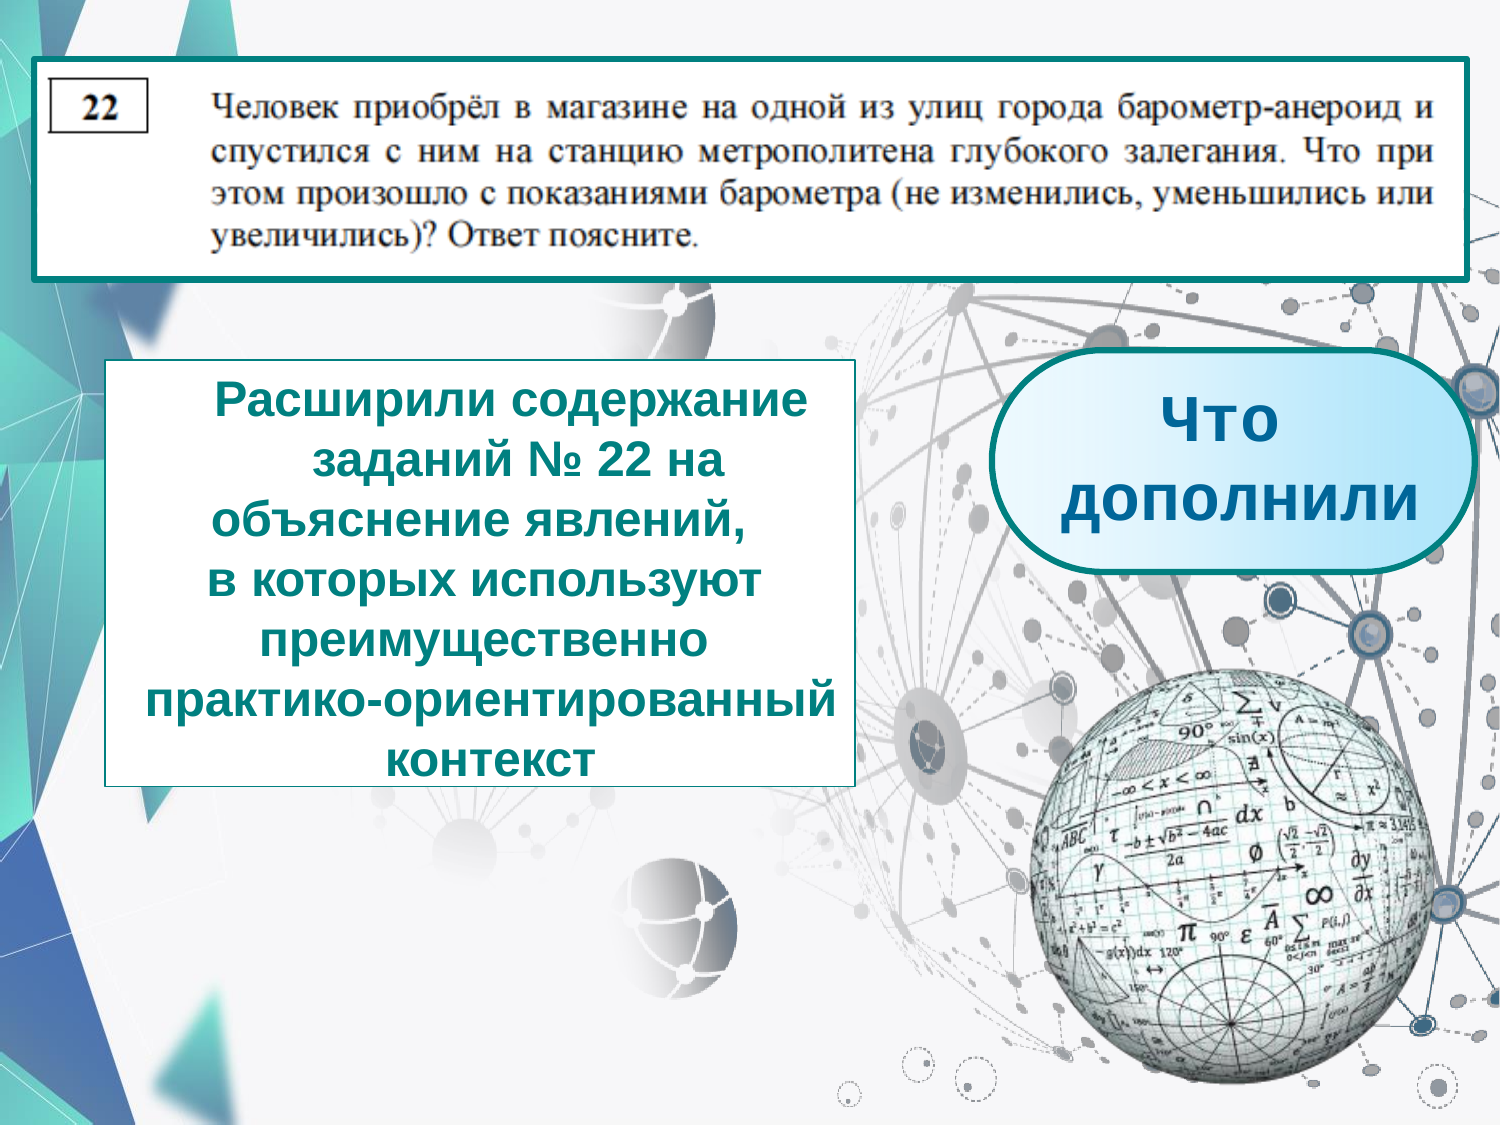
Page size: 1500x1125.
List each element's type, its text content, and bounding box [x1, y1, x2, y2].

text_box [991, 350, 1475, 573]
text_box [991, 350, 1089, 457]
text_box [991, 630, 1474, 1125]
text_box [34, 58, 1467, 280]
text_box [0, 0, 1500, 1125]
text_box Что дополнили [1058, 372, 1424, 535]
text_box Расширили содержание заданий № 22 на объяснение явлений, в которых используют преимущественно практико-ориентированный контекст [105, 360, 855, 787]
text_box [1365, 475, 1475, 573]
text_box [1378, 350, 1475, 448]
text_box [991, 465, 1102, 573]
